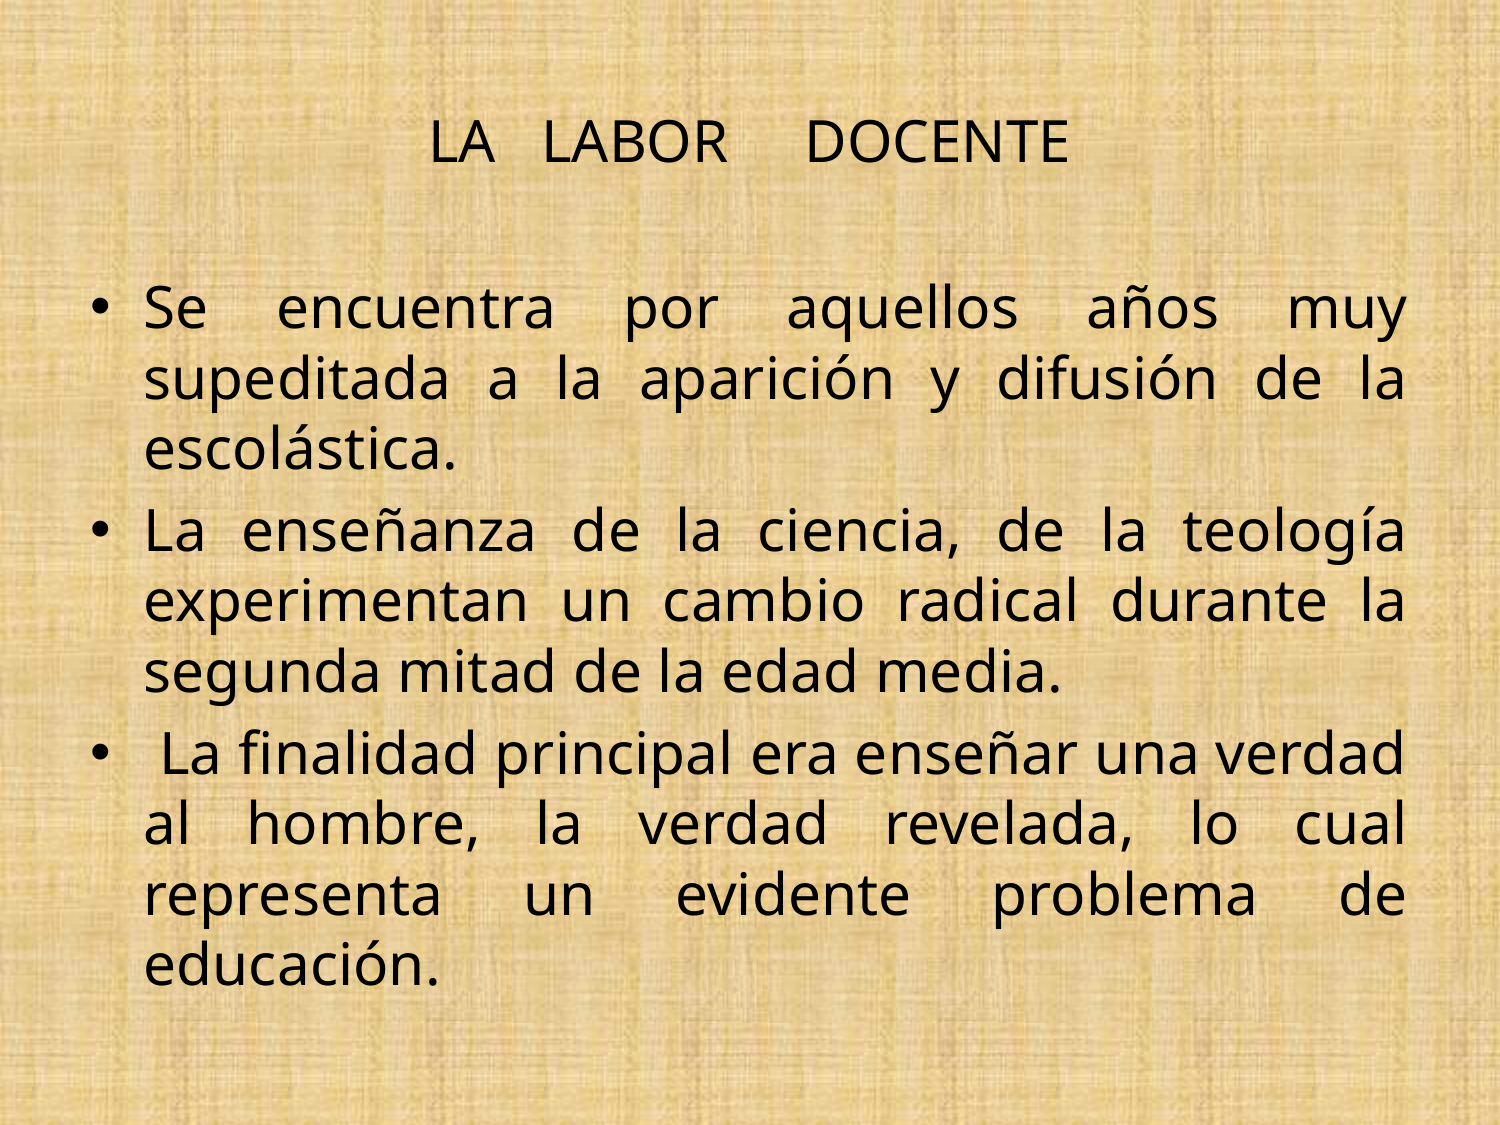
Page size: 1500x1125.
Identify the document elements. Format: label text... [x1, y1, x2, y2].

picture [0, 0, 1500, 1125]
title LA LABOR DOCENTE [75, 45, 1425, 233]
list Se encuentra por aquellos años muy supeditada a la aparición y difusión de la escolástica. La enseñanza de la ciencia, de la teología experimentan un cambio radical durante la segunda mitad de la edad media. La finalidad principal era enseñar una verdad al hombre, la verdad revelada, lo cual representa un evidente problema de educación. [75, 262, 1425, 1005]
